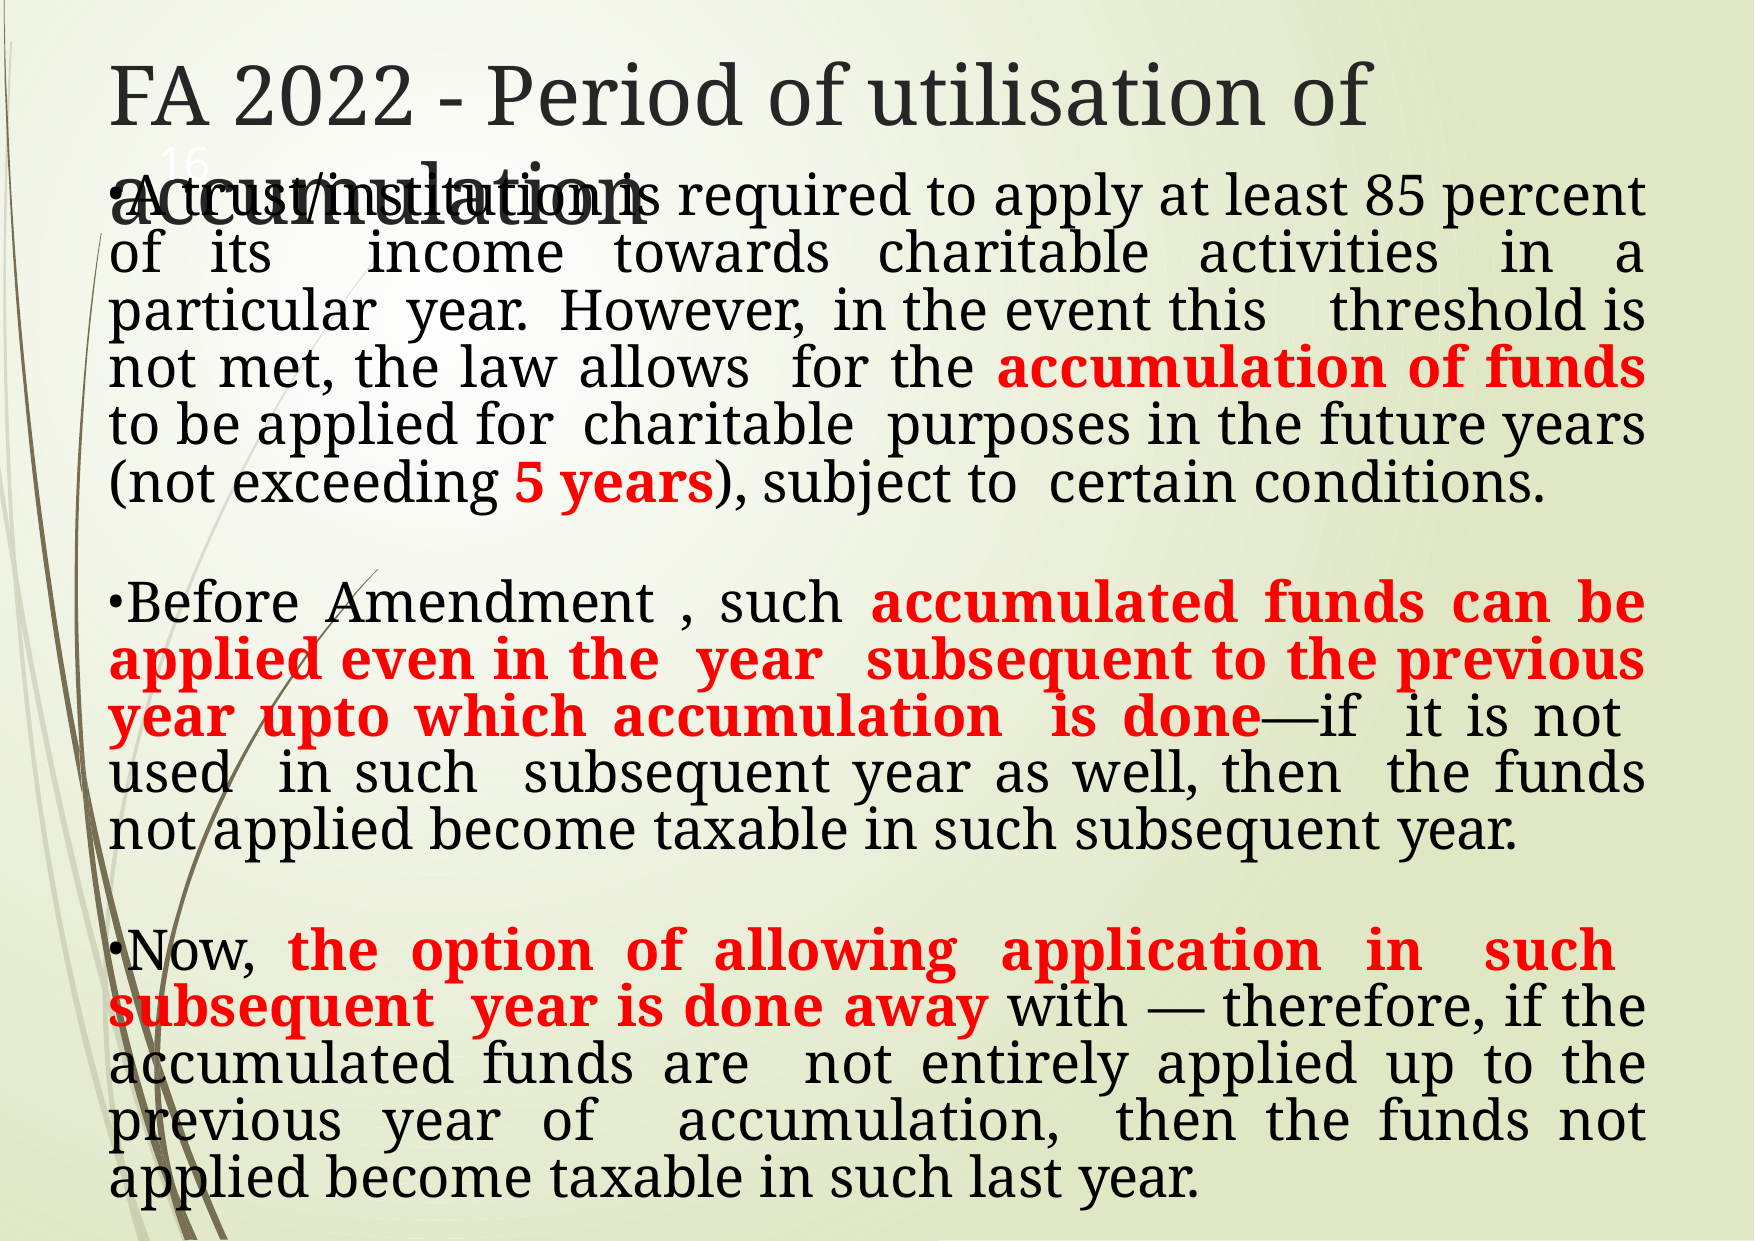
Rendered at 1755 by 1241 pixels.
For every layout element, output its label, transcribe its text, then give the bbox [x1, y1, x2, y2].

slide_number 16 [98, 0, 211, 536]
title FA 2022 - Period of utilisation of accumulation [211, 39, 1665, 250]
text_box A trust/institution is required to apply at least 85 percent of its income towards charitable activities in a particular year. However, in the event this threshold is not met, the law allows for the accumulation of funds to be applied for charitable purposes in the future years (not exceeding 5 years), subject to certain conditions. Before Amendment , such accumulated funds can be applied even in the year subsequent to the previous year upto which accumulation is done—if it is not used in such subsequent year as well, then the funds not applied become taxable in such subsequent year. Now, the option of allowing application in such subsequent year is done away with — therefore, if the accumulated funds are not entirely applied up to the previous year of accumulation, then the funds not applied become taxable in such last year. [106, 156, 1649, 1209]
